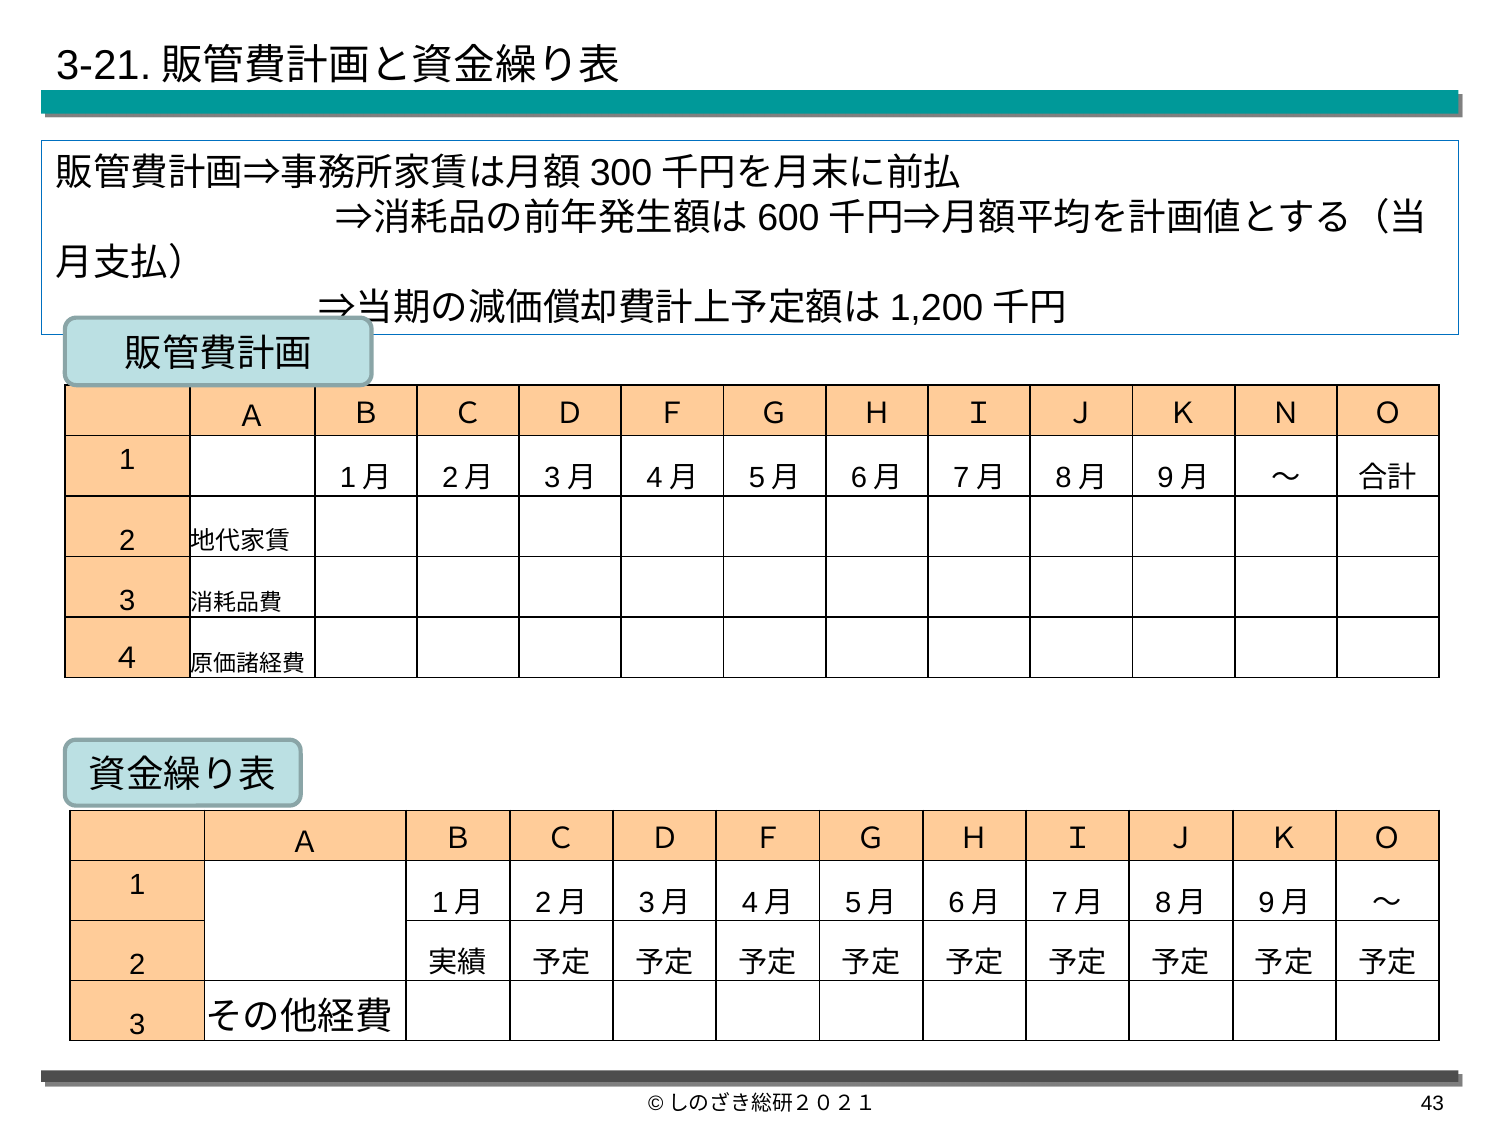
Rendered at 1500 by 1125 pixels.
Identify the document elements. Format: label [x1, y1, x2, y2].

table_cell [418, 436, 518, 495]
table_cell [1337, 861, 1438, 920]
table_cell [1338, 497, 1438, 556]
table_header [1133, 386, 1234, 435]
table_cell [511, 921, 612, 980]
text_box [62, 737, 303, 808]
table_header [1130, 811, 1232, 860]
table_cell [827, 618, 927, 677]
table_cell [191, 557, 314, 616]
table_header [418, 386, 518, 435]
table_cell [66, 436, 189, 495]
table_cell [71, 981, 204, 1040]
table_cell [1133, 557, 1234, 616]
table_cell [316, 497, 416, 556]
table_cell [724, 436, 825, 495]
table_cell [614, 981, 715, 1040]
table_cell [1133, 618, 1234, 677]
table_cell [622, 618, 723, 677]
table_cell [820, 921, 922, 980]
slide_number [1108, 1082, 1459, 1125]
table_header [1234, 811, 1335, 860]
table_cell [71, 861, 204, 920]
table_cell [407, 981, 509, 1040]
table_cell [820, 861, 922, 920]
table_cell [1133, 497, 1234, 556]
table_cell [827, 436, 927, 495]
table_cell [316, 436, 416, 495]
table_cell [924, 861, 1025, 920]
table_cell [316, 557, 416, 616]
table_header [622, 386, 723, 435]
table_header [66, 386, 189, 435]
table_cell [1027, 981, 1128, 1040]
table_cell [205, 861, 405, 980]
table_header [520, 386, 620, 435]
table_header [1031, 386, 1132, 435]
table_header [71, 811, 204, 860]
table_cell [717, 921, 819, 980]
table_header [929, 386, 1029, 435]
table_header [924, 811, 1025, 860]
table_cell [1236, 618, 1336, 677]
table_header [820, 811, 922, 860]
table_cell [191, 436, 314, 495]
table_cell [511, 861, 612, 920]
table_cell [71, 921, 204, 980]
table_header [1337, 811, 1438, 860]
table_cell [418, 618, 518, 677]
table_cell [929, 618, 1029, 677]
table_cell [924, 921, 1025, 980]
table_cell [717, 861, 819, 920]
table_cell [520, 618, 620, 677]
text_box [41, 140, 1459, 388]
table_cell [205, 981, 405, 1040]
table_cell [66, 557, 189, 616]
table_header [191, 388, 314, 435]
table_cell [929, 436, 1029, 495]
table_cell [724, 497, 825, 556]
table_cell [820, 981, 922, 1040]
table_cell [614, 921, 715, 980]
table_cell [407, 921, 509, 980]
table_cell [1338, 557, 1438, 616]
table_cell [724, 557, 825, 616]
table_cell [1236, 497, 1336, 556]
table_cell [418, 557, 518, 616]
table_header [1027, 811, 1128, 860]
table_header [724, 386, 825, 435]
table_header [205, 811, 405, 860]
table_cell [66, 497, 189, 556]
table_cell [191, 497, 314, 556]
table_header [827, 386, 927, 435]
table_header [407, 811, 509, 860]
table_cell [407, 861, 509, 920]
table_cell [191, 618, 314, 677]
table_cell [827, 497, 927, 556]
table_cell [1133, 436, 1234, 495]
table_cell [1130, 981, 1232, 1040]
table_cell [929, 497, 1029, 556]
table_header [614, 811, 715, 860]
table_cell [622, 436, 723, 495]
table_cell [1337, 981, 1438, 1040]
table_cell [1027, 921, 1128, 980]
table_cell [1130, 861, 1232, 920]
table_cell [1031, 497, 1132, 556]
table_header [511, 811, 612, 860]
table_cell [1031, 557, 1132, 616]
table_cell [511, 981, 612, 1040]
table_cell [316, 618, 416, 677]
table_cell [418, 497, 518, 556]
table_header [717, 811, 819, 860]
table_cell [717, 981, 819, 1040]
table_cell [1338, 618, 1438, 677]
table_cell [1236, 436, 1336, 495]
table_cell [622, 557, 723, 616]
table_cell [724, 618, 825, 677]
table_cell [1027, 861, 1128, 920]
table_cell [614, 861, 715, 920]
table_cell [827, 557, 927, 616]
table_cell [1234, 921, 1335, 980]
table_cell [1338, 436, 1438, 495]
table_cell [1031, 618, 1132, 677]
table_cell [520, 436, 620, 495]
table_cell [1337, 921, 1438, 980]
table_header [1236, 386, 1336, 435]
table_header [316, 386, 416, 435]
table_cell [924, 981, 1025, 1040]
table_cell [1236, 557, 1336, 616]
table_cell [929, 557, 1029, 616]
table_cell [1234, 861, 1335, 920]
table_cell [1130, 921, 1232, 980]
table_header [1338, 386, 1438, 435]
table_cell [66, 618, 189, 677]
table_cell [520, 497, 620, 556]
table_cell [1031, 436, 1132, 495]
footer [524, 1082, 1000, 1125]
text_box [41, 30, 1245, 95]
table_cell [622, 497, 723, 556]
table_cell [1234, 981, 1335, 1040]
table_cell [520, 557, 620, 616]
